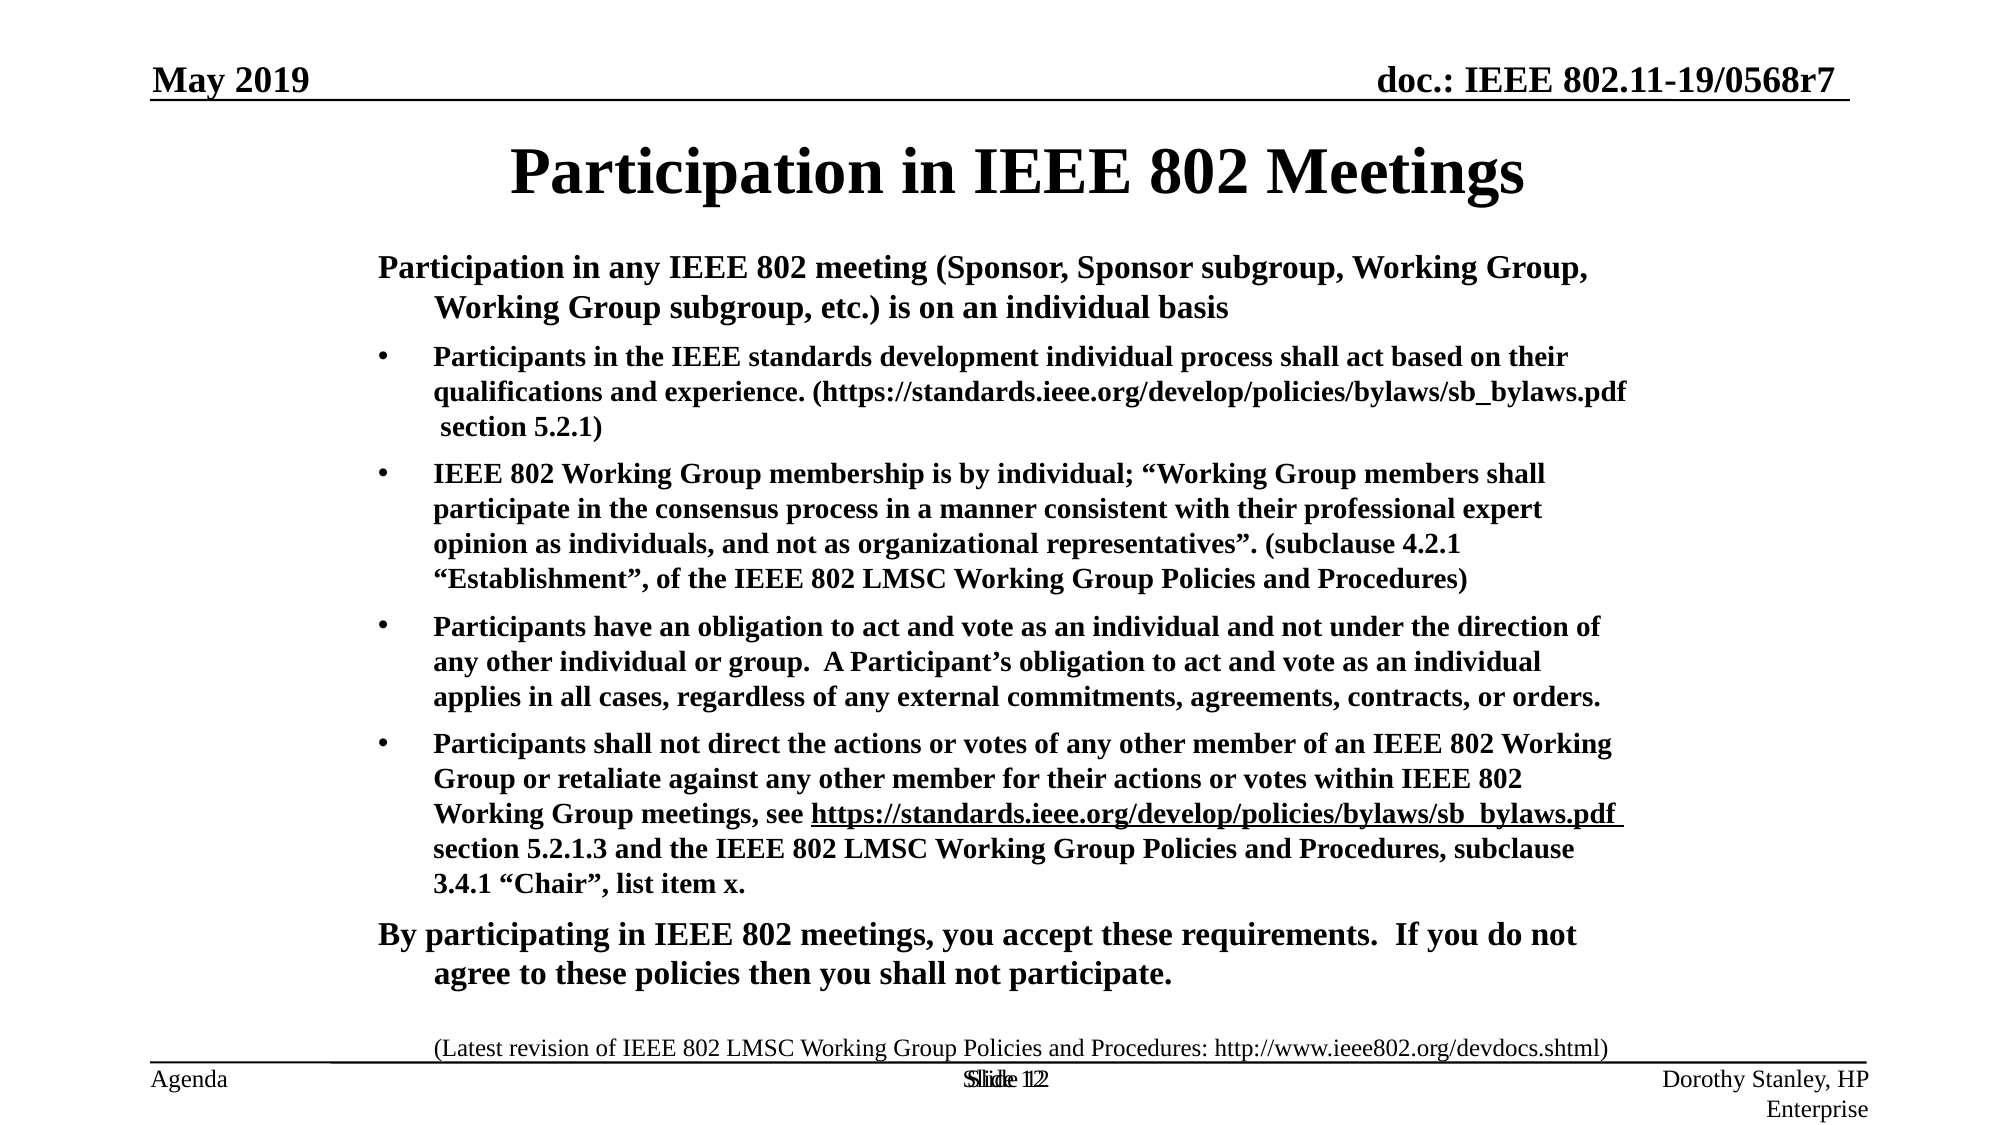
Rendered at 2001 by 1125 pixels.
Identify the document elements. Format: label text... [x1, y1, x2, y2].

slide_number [152, 54, 567, 100]
title Participation in IEEE 802 Meetings [362, 72, 1675, 263]
footer Dorothy Stanley, HP Enterprise [1609, 1062, 1869, 1093]
text_box Participation in any IEEE 802 meeting (Sponsor, Sponsor subgroup, Working Group, Working Group subgroup, etc.) is on an individual basis Participants in the IEEE standards development individual process shall act based on their qualifications and experience. (https://standards.ieee.org/develop/policies/bylaws/sb_bylaws.pdf section 5.2.1) IEEE 802 Working Group membership is by individual; “Working Group members shall participate in the consensus process in a manner consistent with their professional expert opinion as individuals, and not as organizational representatives”. (subclause 4.2.1 “Establishment”, of the IEEE 802 LMSC Working Group Policies and Procedures) Participants have an obligation to act and vote as an individual and not under the direction of any other individual or group. A Participant’s obligation to act and vote as an individual applies in all cases, regardless of any external commitments, agreements, contracts, or orders. Participants shall not direct the actions or votes of any other member of an IEEE 802 Working Group or retaliate against any other member for their actions or votes within IEEE 802 Working Group meetings, see https://standards.ieee.org/develop/policies/bylaws/sb_bylaws.pdf section 5.2.1.3 and the IEEE 802 LMSC Working Group Policies and Procedures, subclause 3.4.1 “Chair”, list item x. By participating in IEEE 802 meetings, you accept these requirements. If you do not agree to these policies then you shall not participate. (Latest revision of IEEE 802 LMSC Working Group Policies and Procedures: http://www.ieee802.org/devdocs.shtml) [362, 237, 1650, 995]
text_box Slide 12 [962, 1062, 1050, 1122]
slide_number Slide 12 [964, 1062, 1053, 1093]
